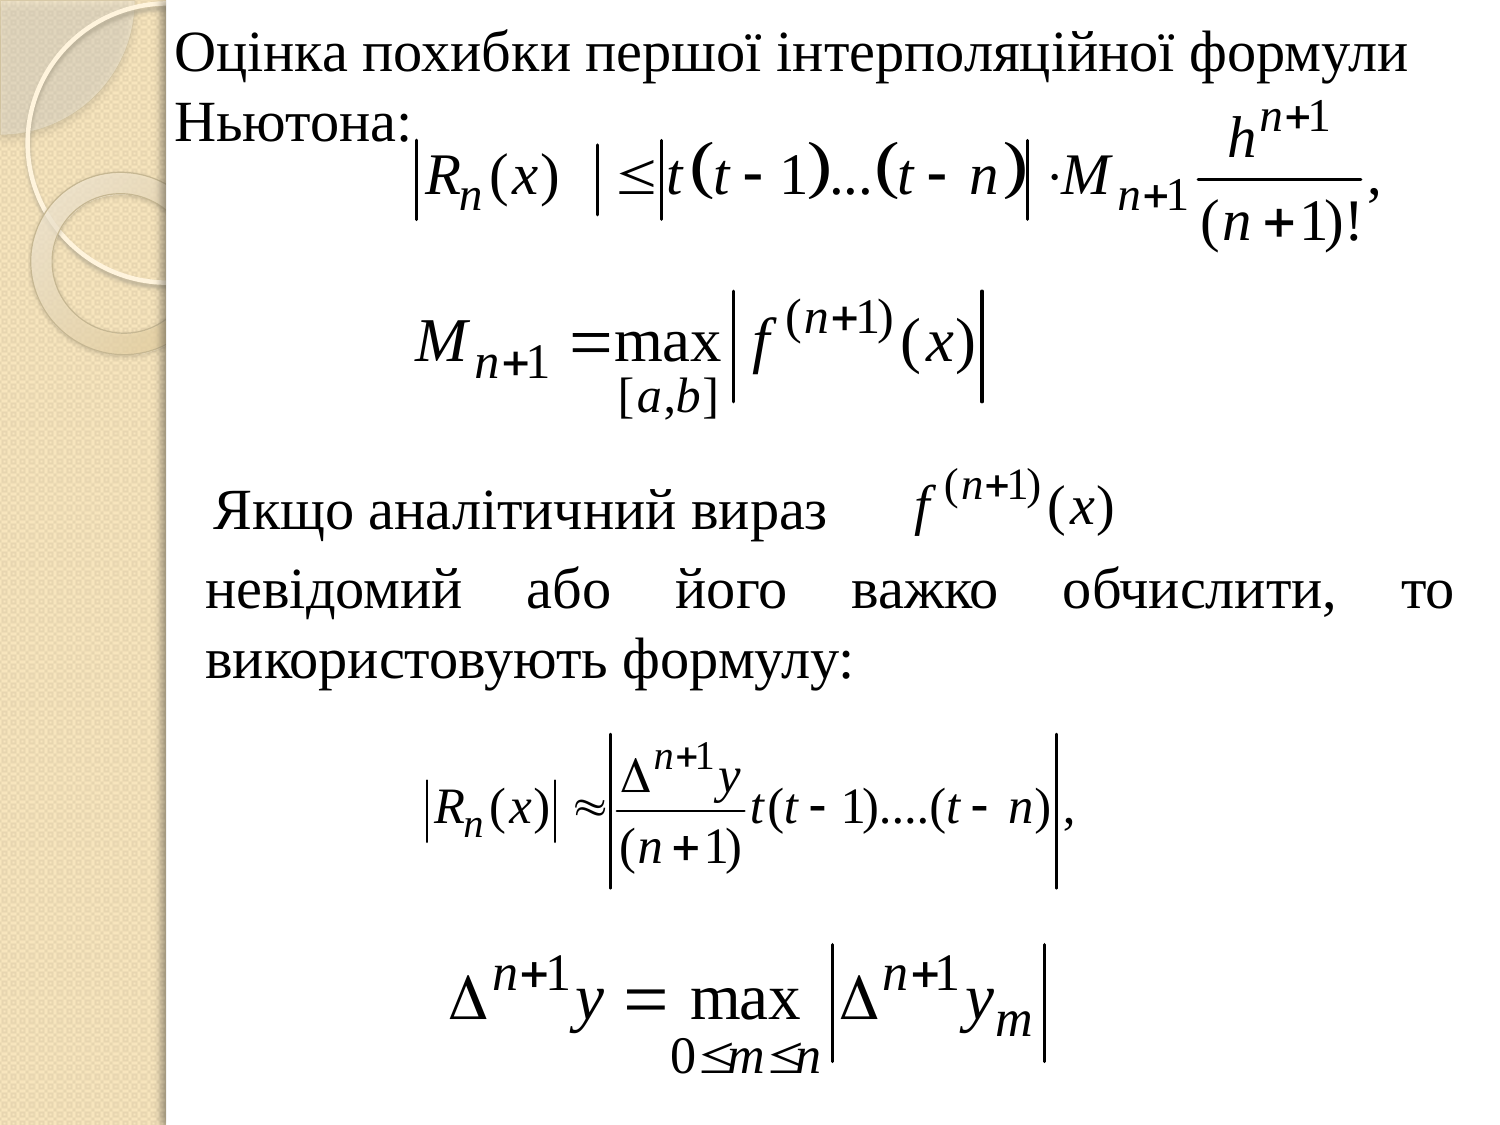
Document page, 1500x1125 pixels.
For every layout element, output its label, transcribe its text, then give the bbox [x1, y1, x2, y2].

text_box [418, 725, 1082, 896]
text_box невідомий або його важко обчислити, то використовують формулу: [190, 543, 1471, 698]
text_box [407, 278, 994, 433]
text_box Оцінка похибки першої інтерполяційної формули Ньютона: [159, 5, 1500, 161]
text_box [407, 84, 1389, 262]
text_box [440, 931, 1059, 1086]
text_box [897, 456, 1123, 548]
text_box Якщо аналітичний вираз [198, 463, 859, 543]
